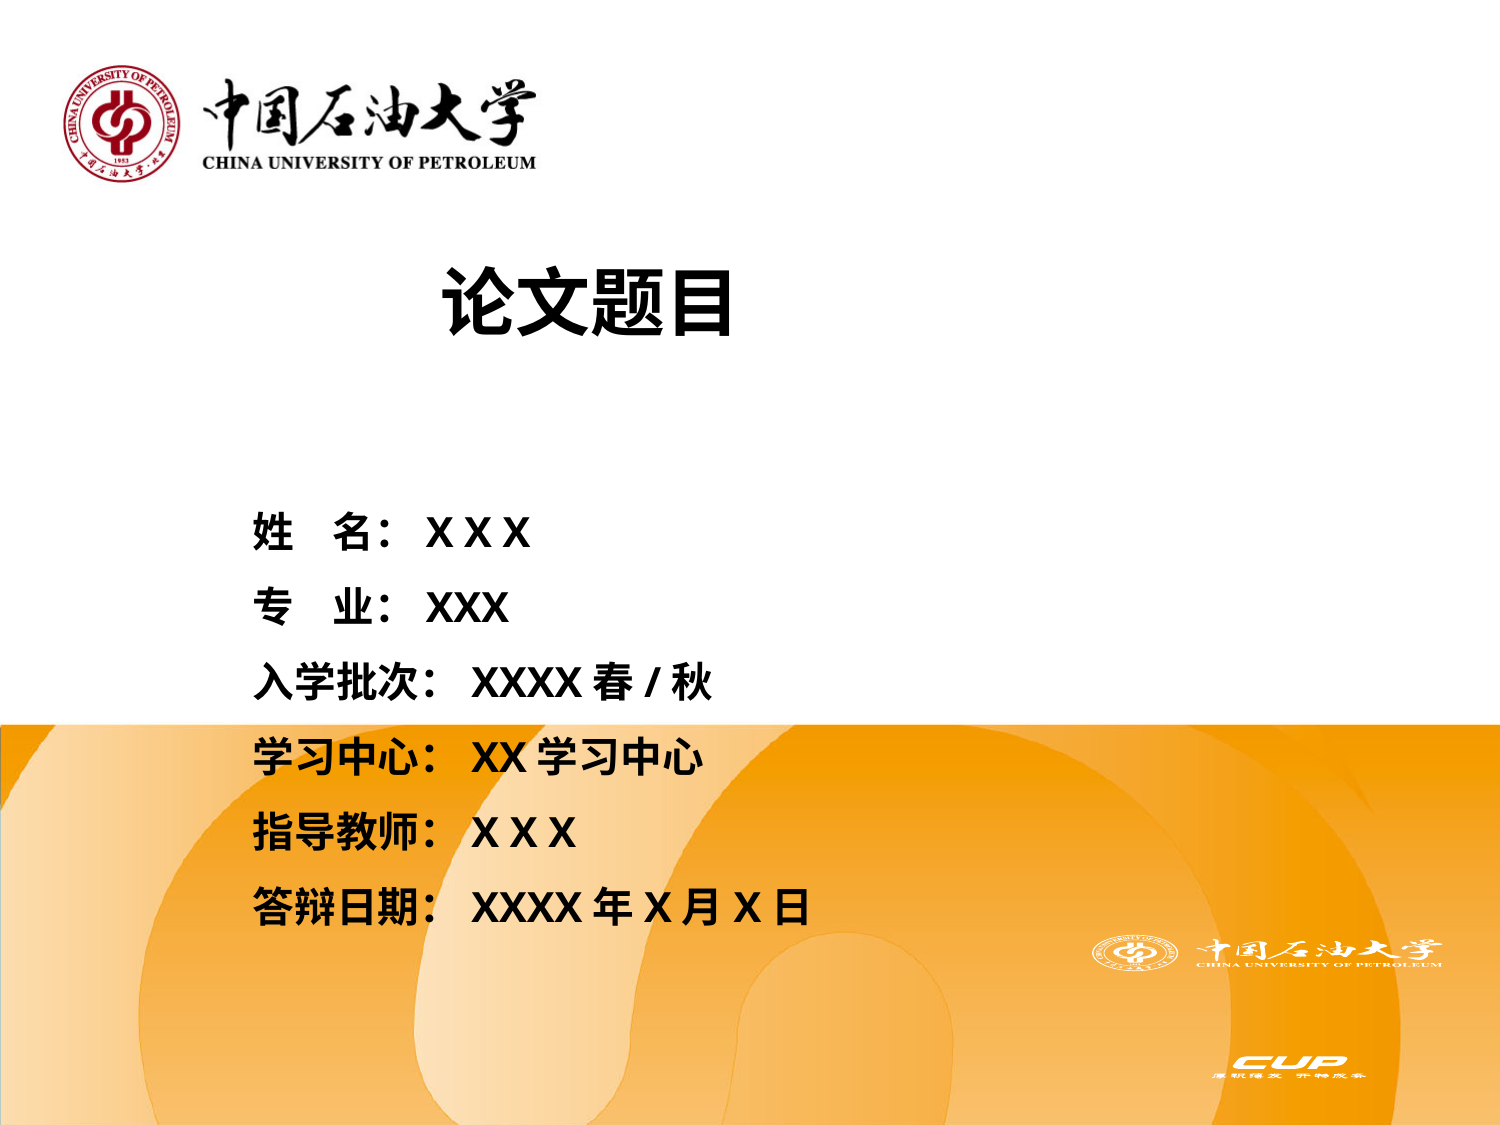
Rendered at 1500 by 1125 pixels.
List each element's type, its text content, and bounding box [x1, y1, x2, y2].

picture [0, 992, 1500, 1125]
picture [37, 50, 563, 158]
text_box 论文题目 姓 名：X X X 专 业：XXX 入学批次：XXXX春/秋 学习中心：XX学习中心 指导教师：X X X 答辩日期：XXXX年X月X日 [0, 158, 1500, 992]
